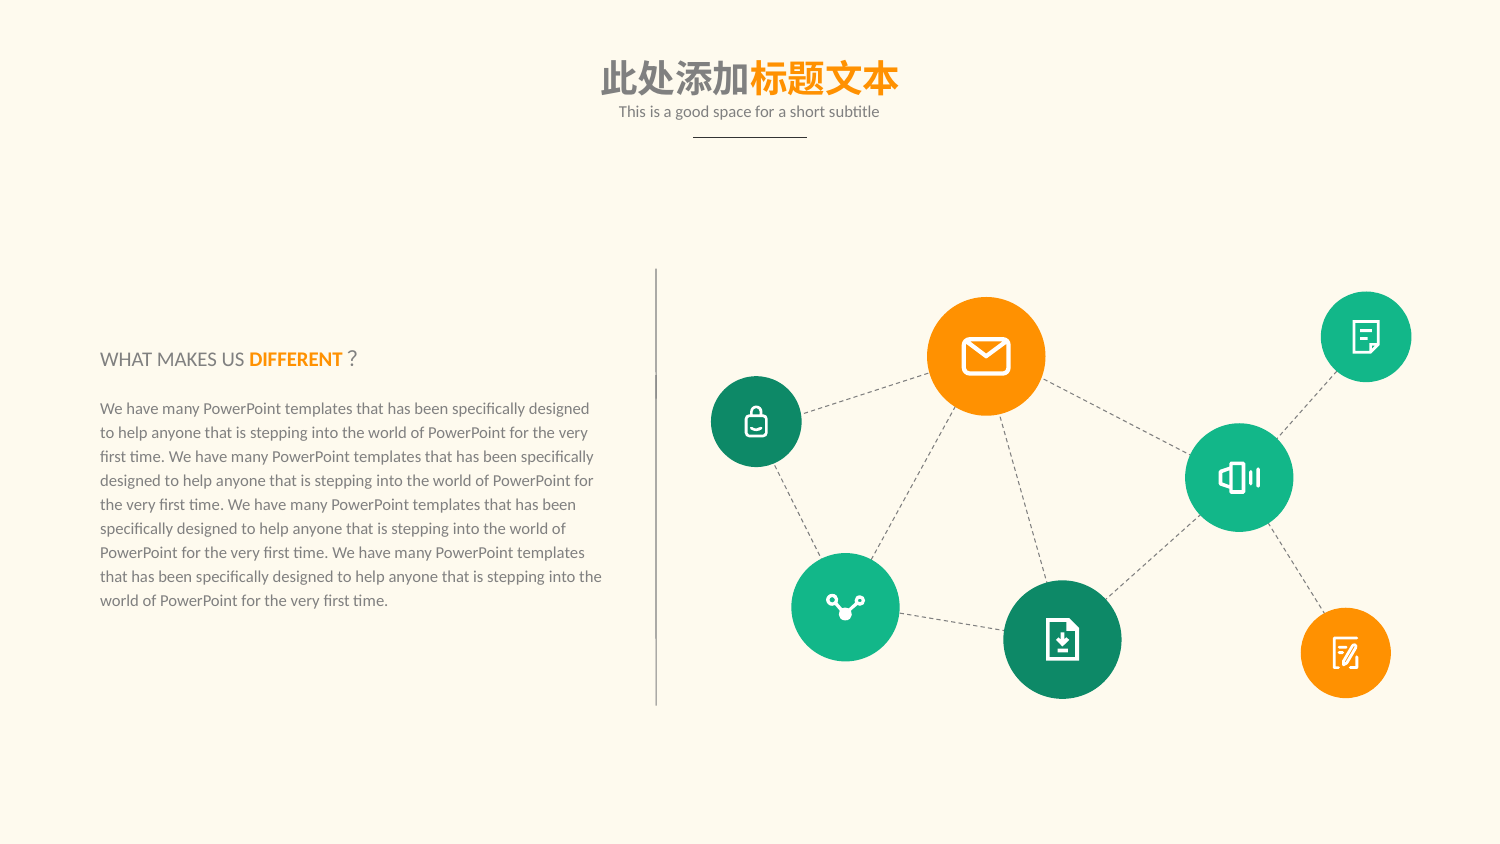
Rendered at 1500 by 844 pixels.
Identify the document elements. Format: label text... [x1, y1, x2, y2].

text_box [791, 553, 900, 662]
text_box [1185, 423, 1294, 532]
text_box 此处添加标题文本 [585, 47, 915, 108]
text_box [744, 405, 768, 438]
text_box [1320, 291, 1412, 383]
text_box [826, 593, 866, 621]
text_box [1332, 636, 1359, 670]
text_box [1045, 617, 1080, 661]
text_box WHAT MAKES US DIFFERENT？ We have many PowerPoint templates that has been specifically designed to help anyone that is stepping into the world of PowerPoint for the very first time. We have many PowerPoint templates that has been specifically designed to help anyone that is stepping into the world of PowerPoint for the very first time. We have many PowerPoint templates that has been specifically designed to help anyone that is stepping into the world of PowerPoint for the very first time. We have many PowerPoint templates that has been specifically designed to help anyone that is stepping into the world of PowerPoint for the very first time. [100, 340, 609, 610]
text_box [1300, 607, 1391, 699]
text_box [1352, 319, 1380, 354]
text_box [961, 337, 1011, 376]
text_box [710, 376, 802, 468]
text_box [1003, 580, 1122, 699]
text_box [927, 296, 1046, 416]
text_box This is a good space for a short subtitle [603, 93, 895, 128]
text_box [1218, 461, 1261, 495]
